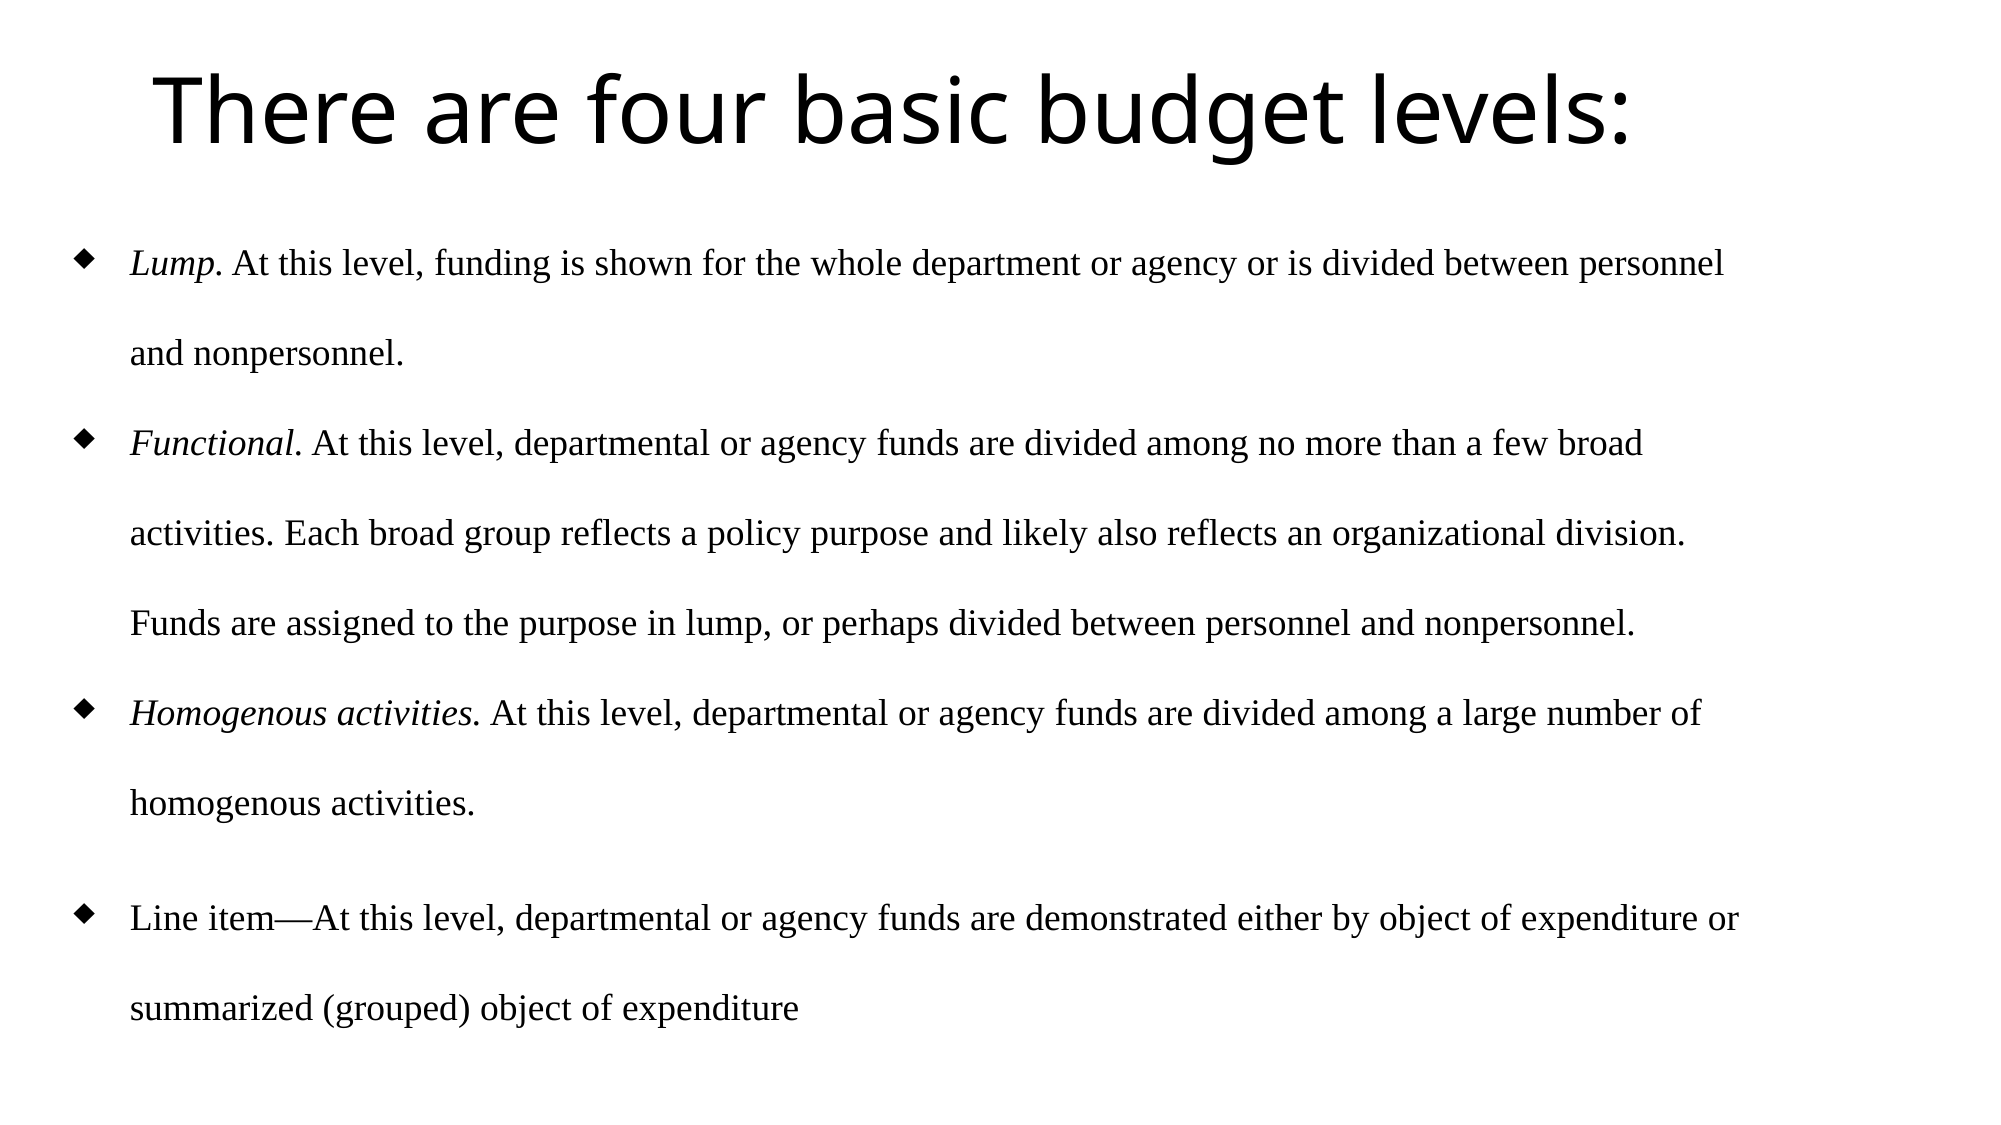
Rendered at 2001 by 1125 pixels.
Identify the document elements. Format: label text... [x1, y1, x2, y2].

title There are four basic budget levels: [137, 59, 1863, 278]
text_box Lump. At this level, funding is shown for the whole department or agency or is divided between personnel and nonpersonnel. Functional. At this level, departmental or agency funds are divided among no more than a few broad activities. Each broad group reflects a policy purpose and likely also reflects an organizational division. Funds are assigned to the purpose in lump, or perhaps divided between personnel and nonpersonnel. Homogenous activities. At this level, departmental or agency funds are divided among a large number of homogenous activities. Line item—At this level, departmental or agency funds are demonstrated either by object of expenditure or summarized (grouped) object of expenditure [58, 185, 1837, 1036]
